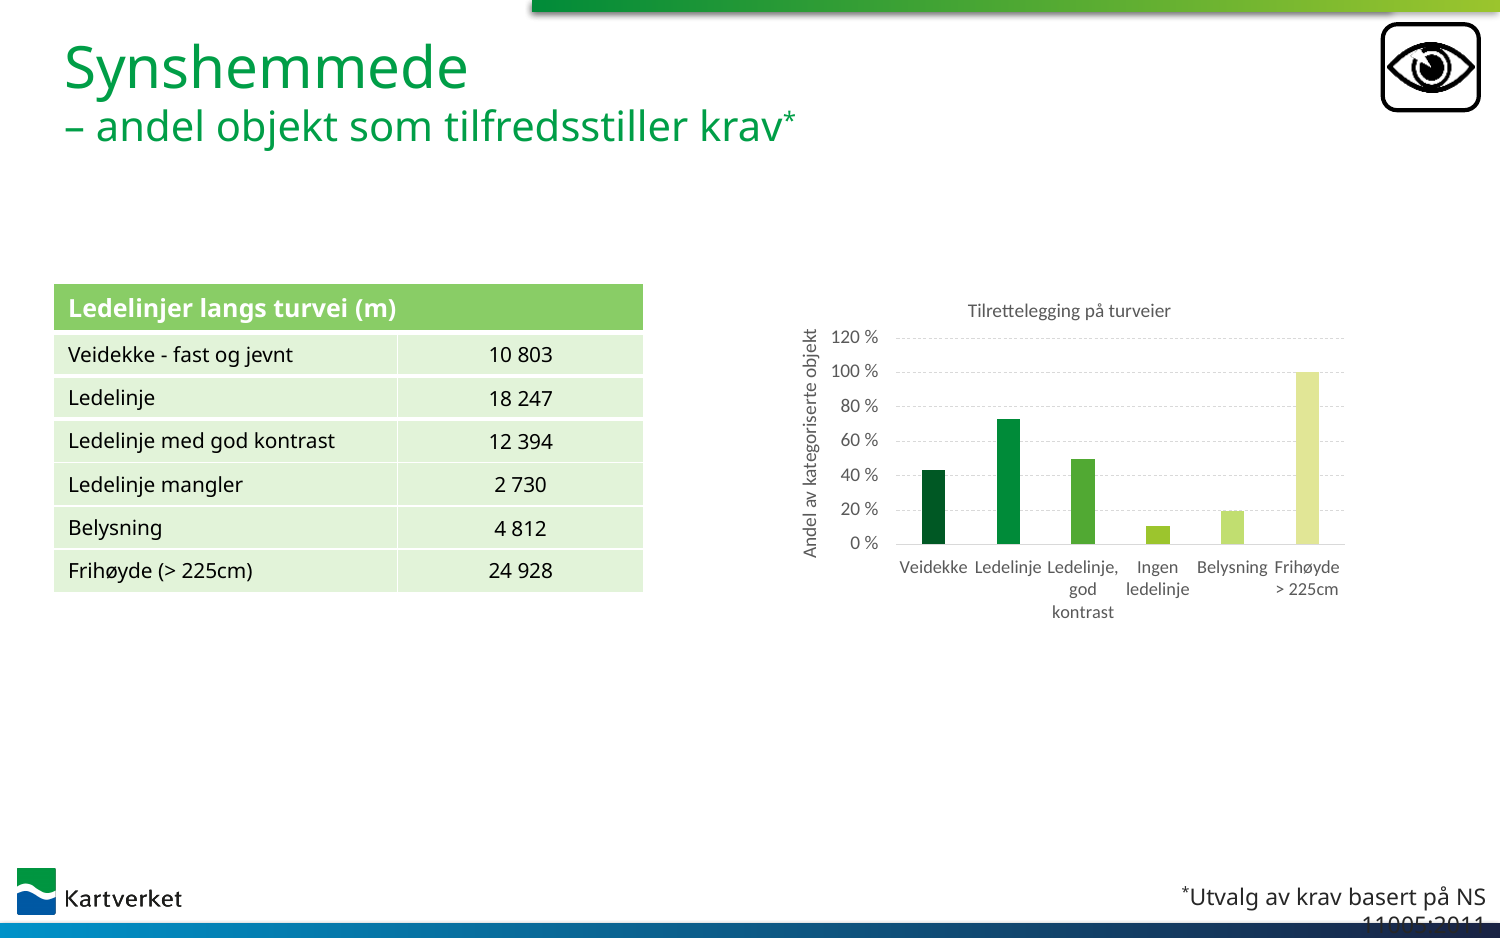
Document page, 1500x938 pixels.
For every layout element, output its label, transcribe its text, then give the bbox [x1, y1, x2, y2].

table_header Ledelinjer langs turvei (m) [54, 284, 643, 330]
table_cell 24 928 [398, 550, 643, 592]
table_cell 4 812 [398, 507, 643, 548]
table_cell 10 803 [398, 335, 643, 374]
table_cell 2 730 [398, 463, 643, 505]
table_cell Ledelinje med god kontrast [54, 421, 397, 462]
text_box *Utvalg av krav basert på NS 11005:2011 [1068, 873, 1500, 938]
table_cell Veidekke - fast og jevnt [54, 335, 397, 374]
table_cell Ledelinje [54, 378, 397, 417]
table_cell Belysning [54, 507, 397, 548]
table_cell Ledelinje mangler [54, 463, 397, 505]
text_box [1382, 24, 1480, 111]
text_box Synshemmede – andel objekt som tilfredsstiller krav* [49, 24, 1431, 158]
picture [791, 291, 1348, 630]
table_cell Frihøyde (> 225cm) [54, 550, 397, 592]
table_cell 12 394 [398, 421, 643, 462]
table_cell 18 247 [398, 378, 643, 417]
